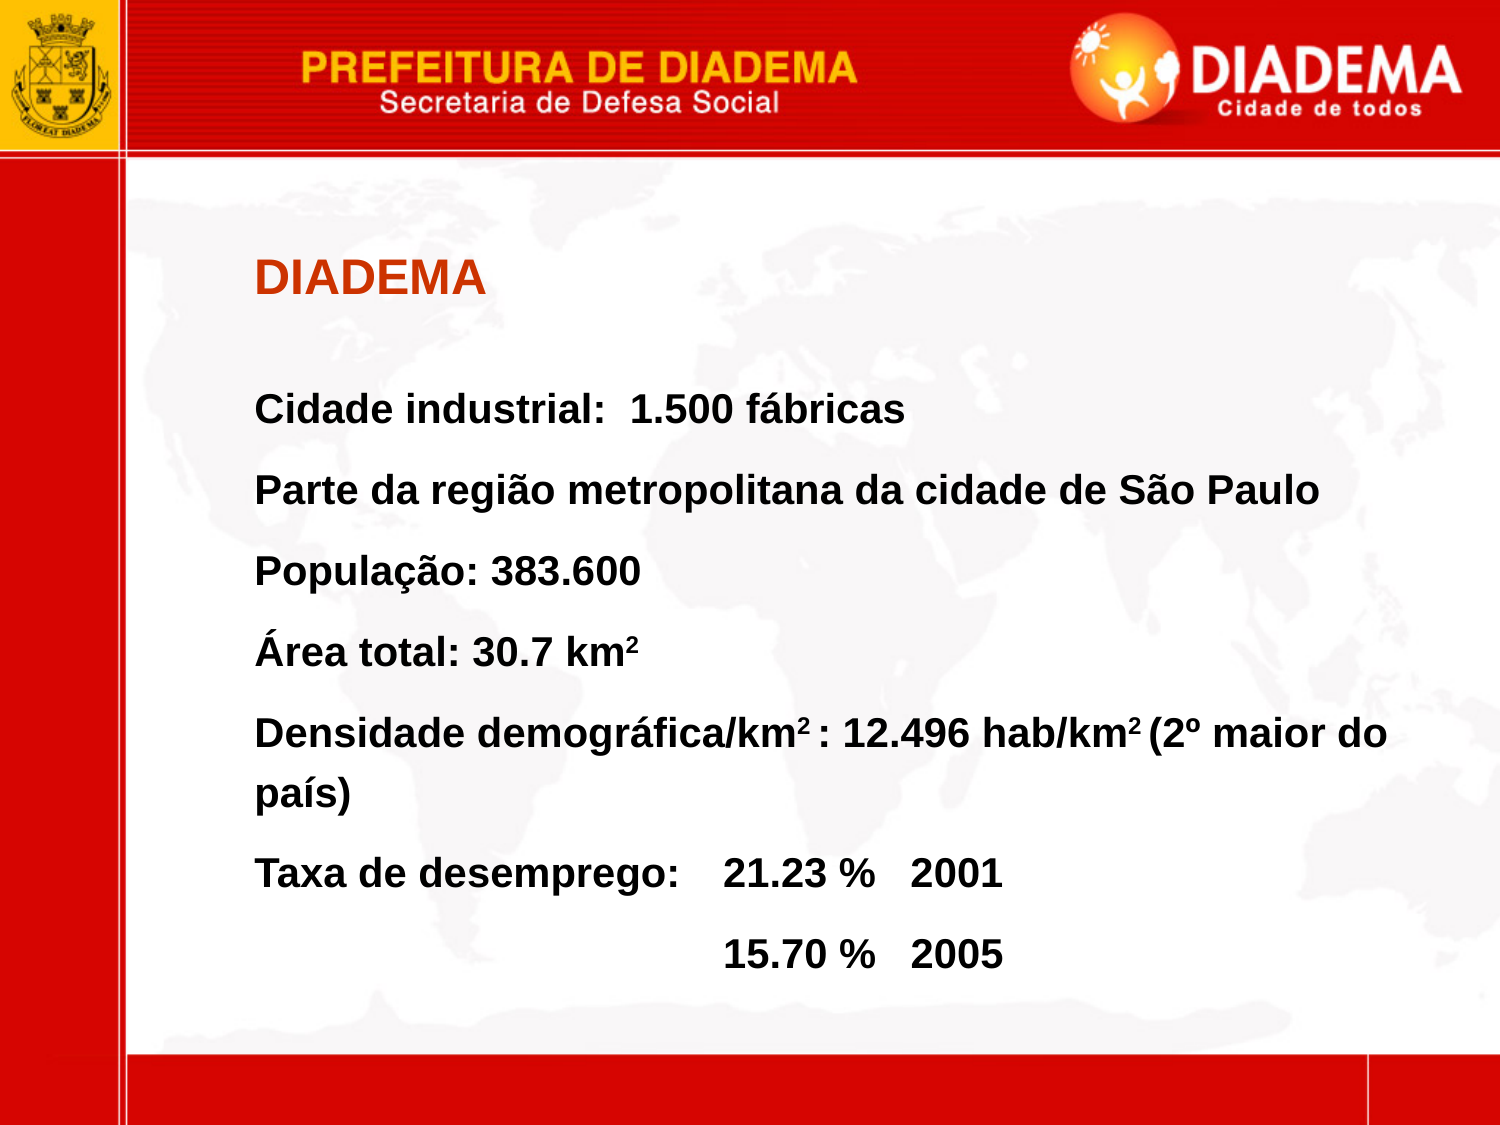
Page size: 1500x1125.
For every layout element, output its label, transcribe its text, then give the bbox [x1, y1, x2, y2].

text_box DIADEMA [239, 237, 1265, 313]
text_box Cidade industrial: 1.500 fábricas Parte da região metropolitana da cidade de São Paulo População: 383.600 Área total: 30.7 km2 Densidade demográfica/km2 : 12.496 hab/km2 (2º maior do país) Taxa de desemprego: 21.23 % 2001 15.70 % 2005 [239, 364, 1452, 1056]
picture [0, 0, 1500, 1125]
